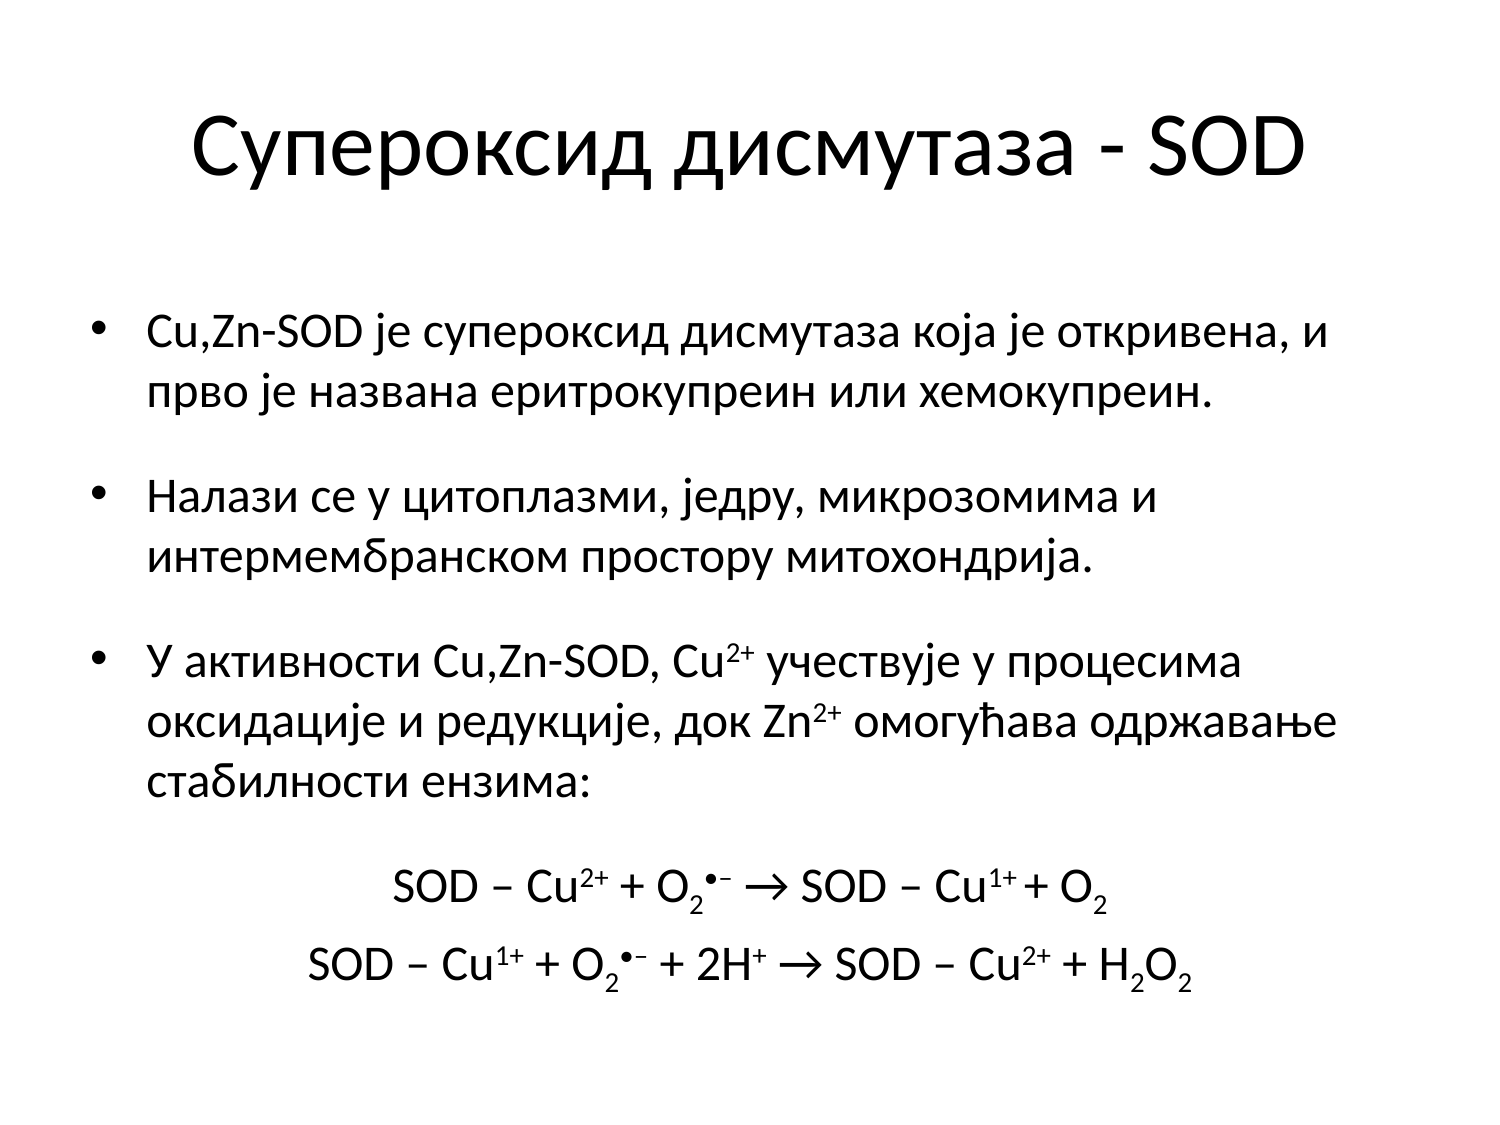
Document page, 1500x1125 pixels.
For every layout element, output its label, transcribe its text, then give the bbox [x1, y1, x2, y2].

title Супероксид дисмутаза - SOD [75, 45, 1425, 233]
list Cu,Zn-SOD је супероксид дисмутаза која је откривена, и прво је названа еритрокупреин или хемокупреин. Налази се у цитоплазми, једру, микрозомима и интермембранском простору митохондрија. У активности Cu,Zn-SOD, Cu2+ учествује у процесима оксидације и редукције, док Zn2+ омогућава одржавање стабилности ензима: SOD – Cu2+ + O2•– → SOD – Cu1+ + O2 SOD – Cu1+ + O2•– + 2H+ → SOD – Cu2+ + H2O2 [75, 233, 1425, 1071]
